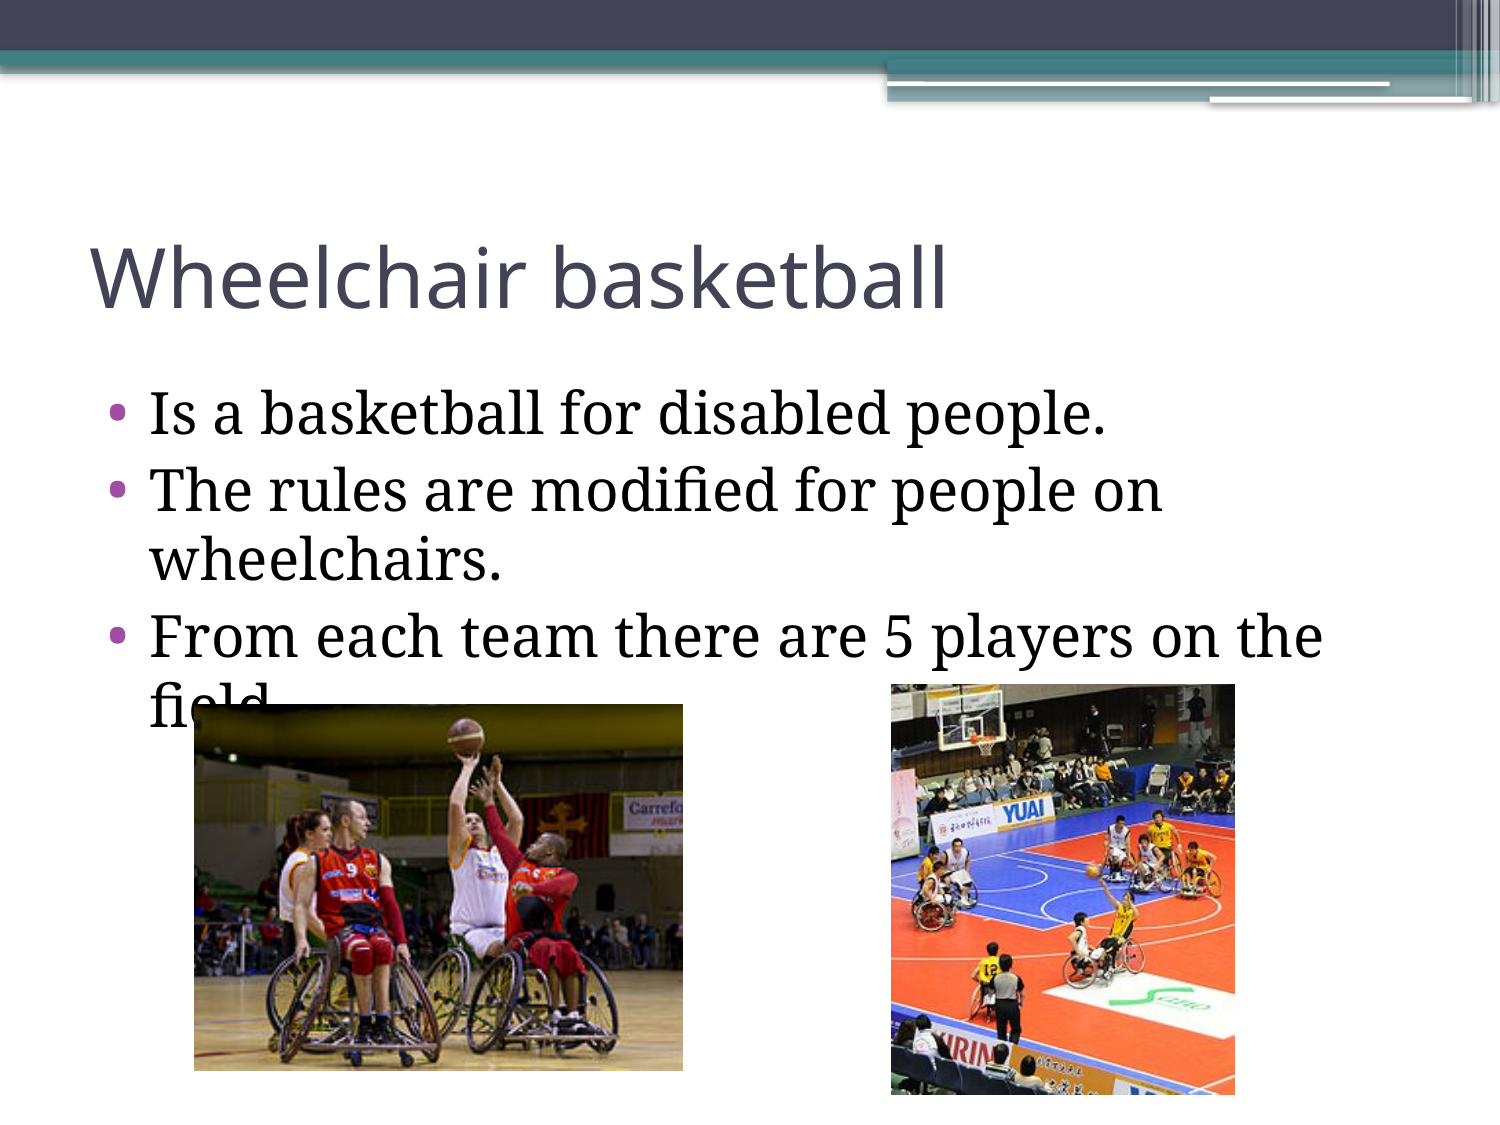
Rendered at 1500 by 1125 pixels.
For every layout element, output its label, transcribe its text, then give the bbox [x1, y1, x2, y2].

picture [891, 684, 1235, 1095]
list Is a basketball for disabled people. The rules are modified for people on wheelchairs. From each team there are 5 players on the field. [75, 368, 1425, 1079]
picture [194, 703, 683, 1072]
title Wheelchair basketball [75, 187, 1425, 363]
